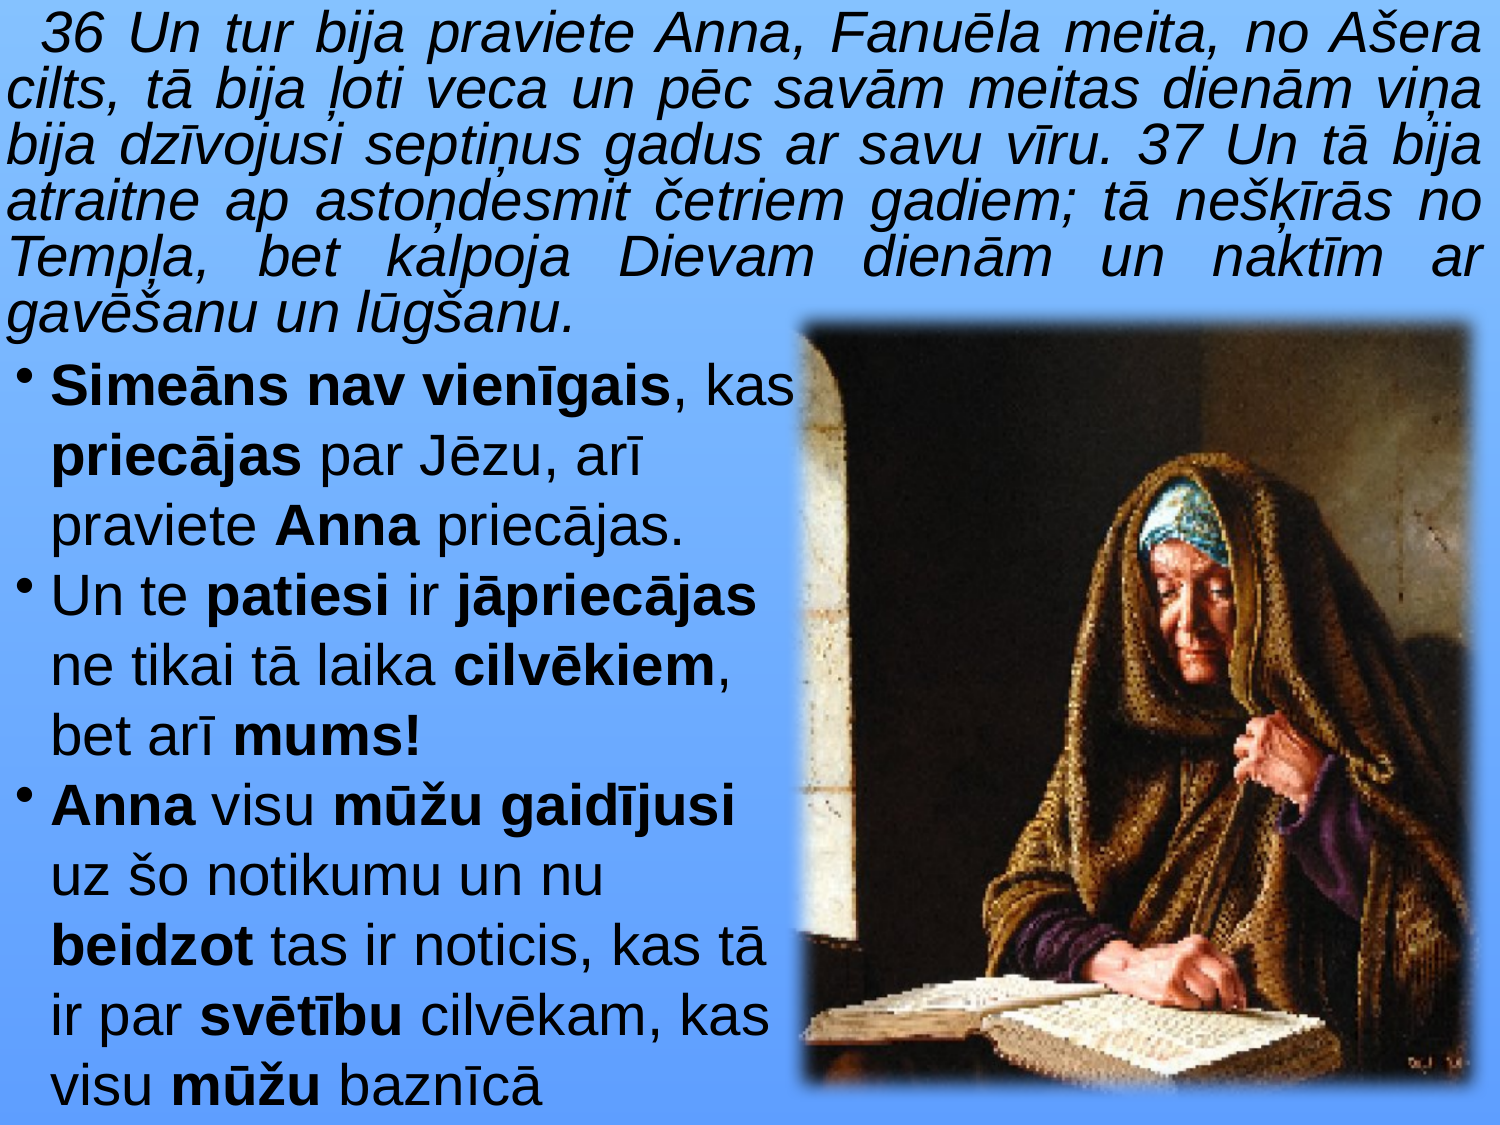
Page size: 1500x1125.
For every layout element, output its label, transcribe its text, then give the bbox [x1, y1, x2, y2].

picture [784, 304, 1489, 1102]
list 36 Un tur bija praviete Anna, Fanuēla meita, no Ašera cilts, tā bija ļoti veca un pēc savām meitas dienām viņa bija dzīvojusi septiņus gadus ar savu vīru. 37 Un tā bija atraitne ap astoņdesmit četriem gadiem; tā nešķīrās no Tempļa, bet kalpoja Dievam dienām un naktīm ar gavēšanu un lūgšanu. [0, 0, 1500, 198]
text_box Simeāns nav vienīgais, kas priecājas par Jēzu, arī praviete Anna priecājas. Un te patiesi ir jāpriecājas ne tikai tā laika cilvēkiem, bet arī mums! Anna visu mūžu gaidījusi uz šo notikumu un nu beidzot tas ir noticis, kas tā ir par svētību cilvēkam, kas visu mūžu baznīcā darbojies. [0, 339, 821, 1125]
